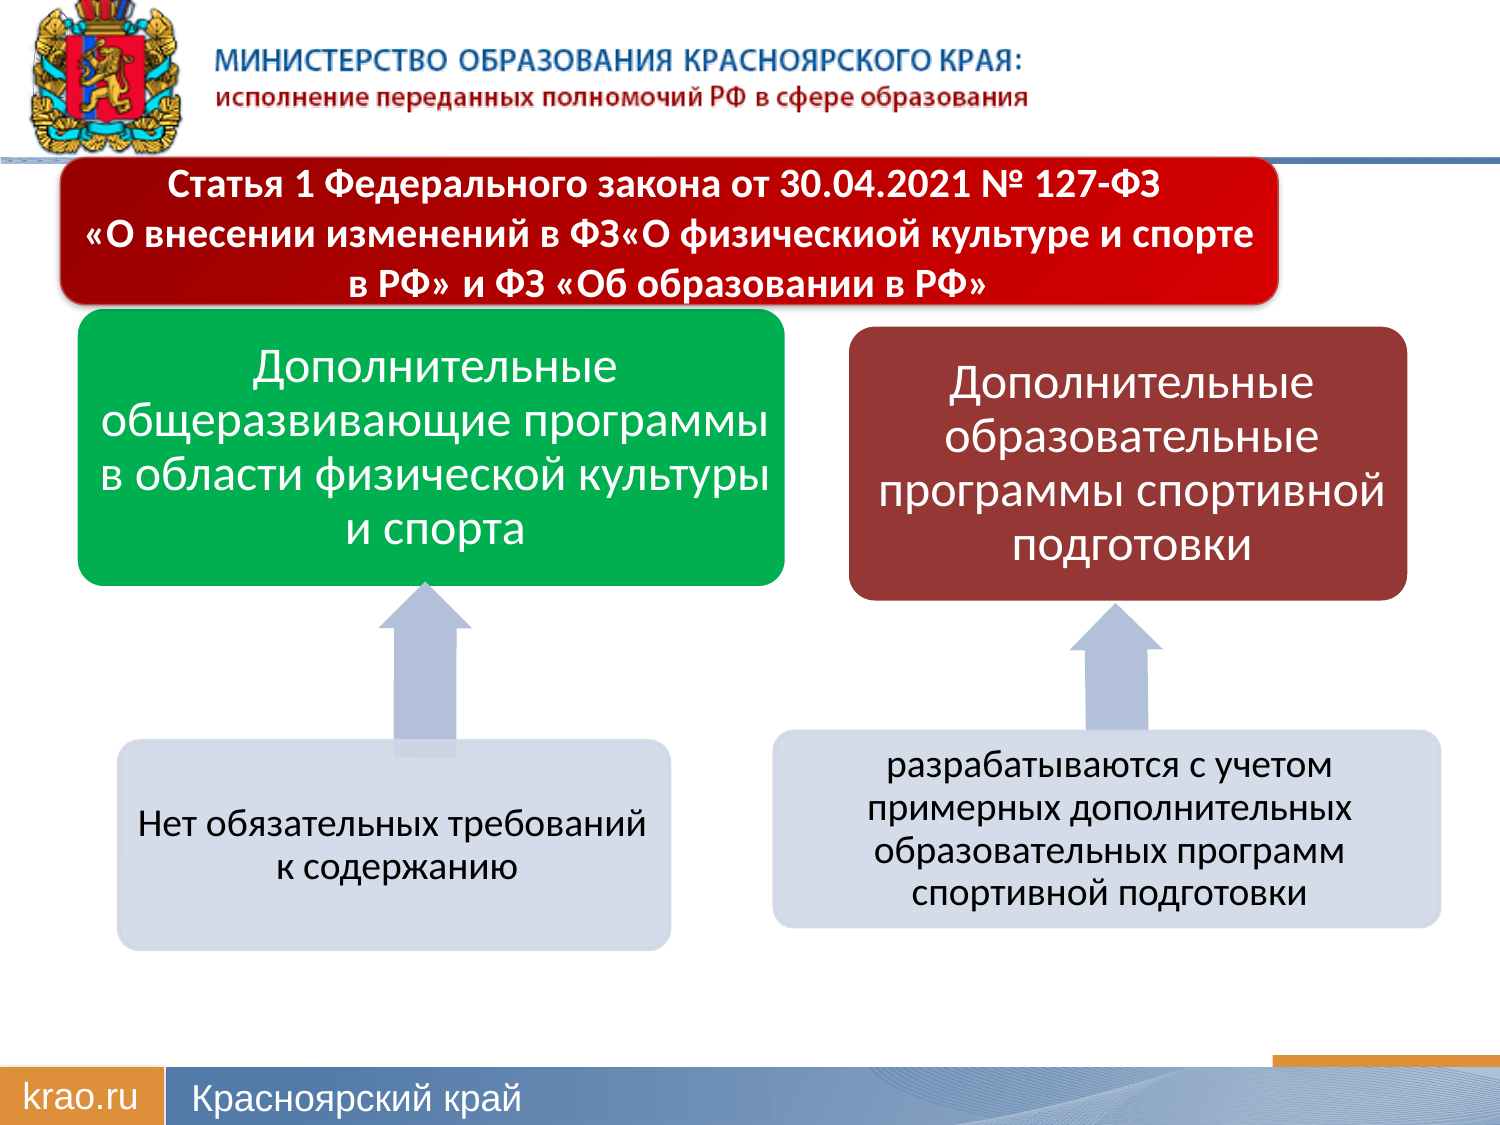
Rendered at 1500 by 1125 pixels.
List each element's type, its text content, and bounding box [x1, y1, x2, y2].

text_box Статья 1 Федерального закона от 30.04.2021 № 127-ФЗ «О внесении изменений в ФЗ«О физическиой культуре и спорте в РФ» и ФЗ «Об образовании в РФ» [59, 156, 1279, 304]
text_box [61, 305, 1455, 981]
picture [26, 0, 186, 157]
picture [213, 46, 1043, 157]
